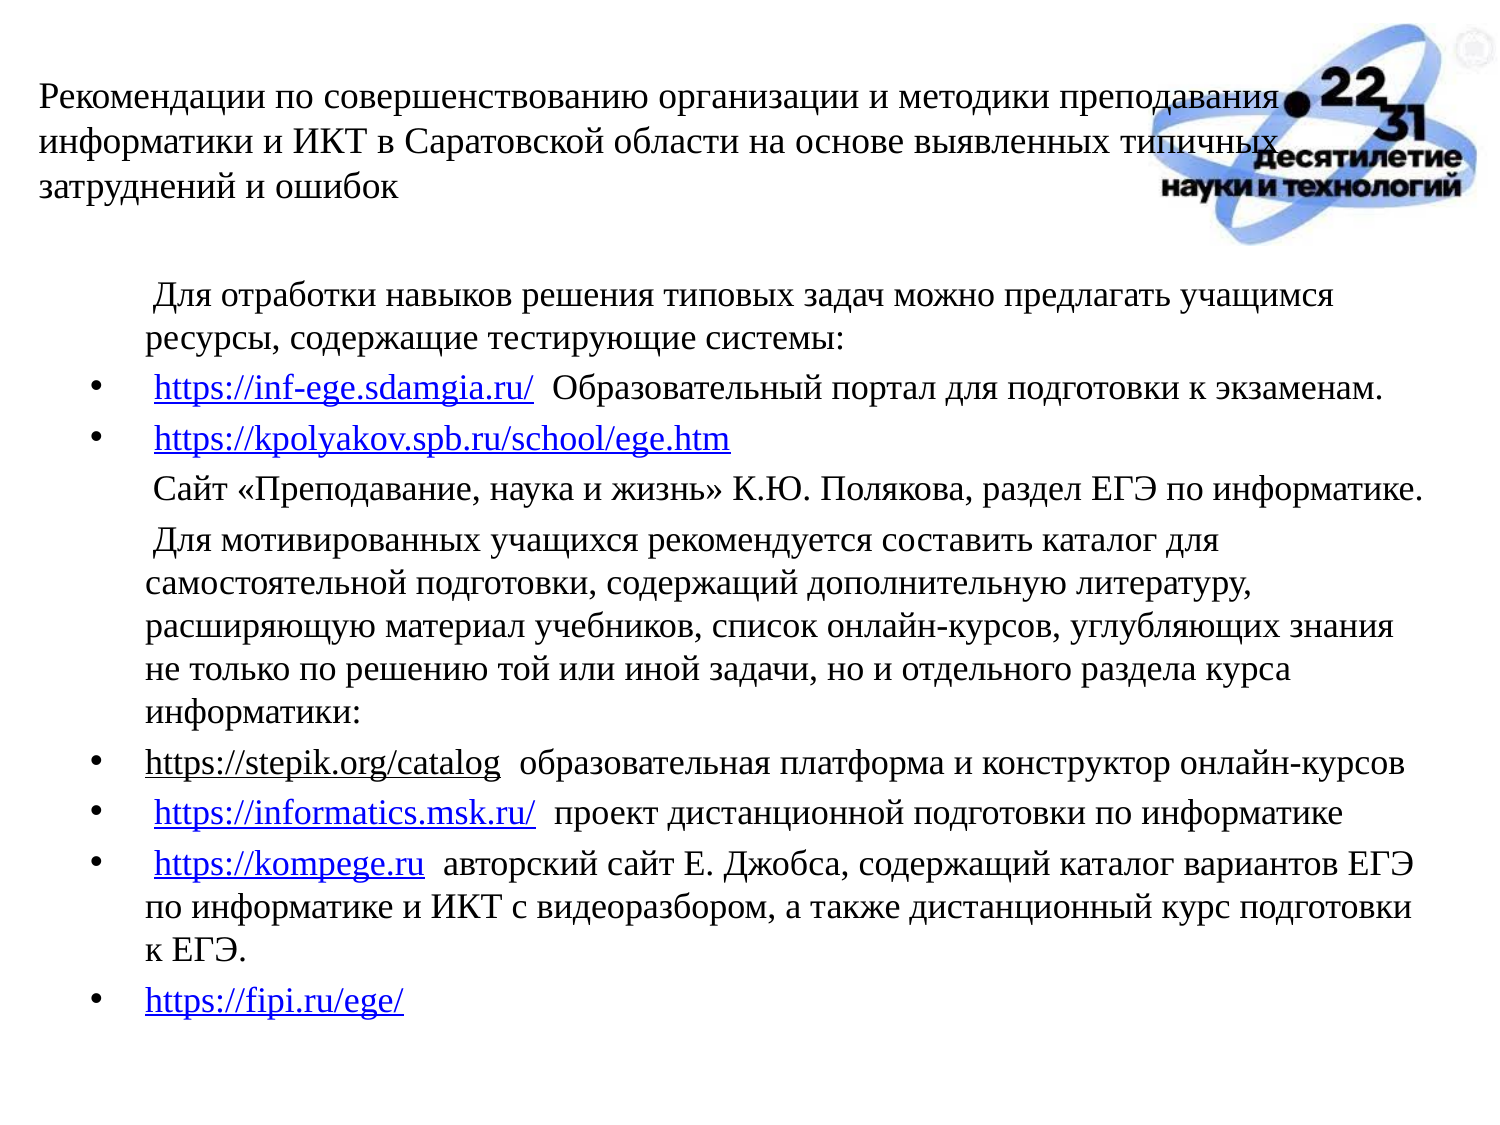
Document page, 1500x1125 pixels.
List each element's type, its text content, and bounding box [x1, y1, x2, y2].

title Рекомендации по совершенствованию организации и методики преподавания информатики и ИКТ в Саратовской области на основе выявленных типичных затруднений и ошибок [23, 45, 1123, 233]
list Для отработки навыков решения типовых задач можно предлагать учащимся ресурсы, содержащие тестирующие системы: https://inf-ege.sdamgia.ru/ Образовательный портал для подготовки к экзаменам. https://kpolyakov.spb.ru/school/ege.htm Сайт «Преподавание, наука и жизнь» К.Ю. Полякова, раздел ЕГЭ по информатике. Для мотивированных учащихся рекомендуется составить каталог для самостоятельной подготовки, содержащий дополнительную литературу, расширяющую материал учебников, список онлайн-курсов, углубляющих знания не только по решению той или иной задачи, но и отдельного раздела курса информатики: https://stepik.org/catalog образовательная платформа и конструктор онлайн-курсов https://informatics.msk.ru/ проект дистанционной подготовки по информатике https://kompege.ru авторский сайт Е. Джобса, содержащий каталог вариантов ЕГЭ по информатике и ИКТ с видеоразбором, а также дистанционный курс подготовки к ЕГЭ. https://fipi.ru/ege/ [75, 262, 1454, 1055]
picture [1128, 23, 1500, 247]
